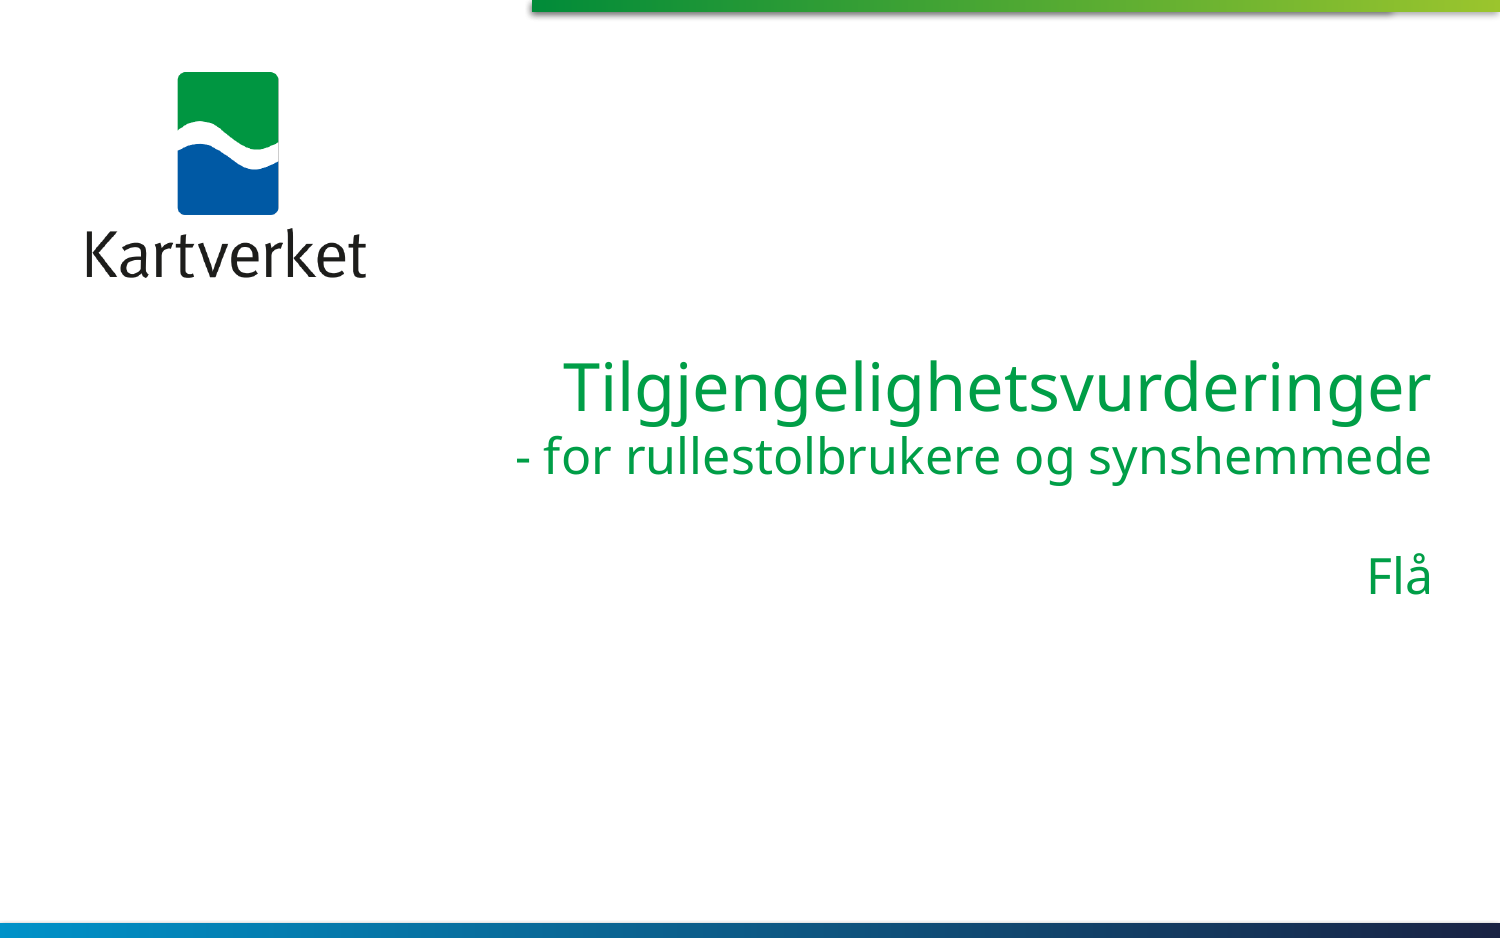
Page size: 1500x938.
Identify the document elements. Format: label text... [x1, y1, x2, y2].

text_box Tilgjengelighetsvurderinger - for rullestolbrukere og synshemmede Flå [66, 337, 1449, 613]
